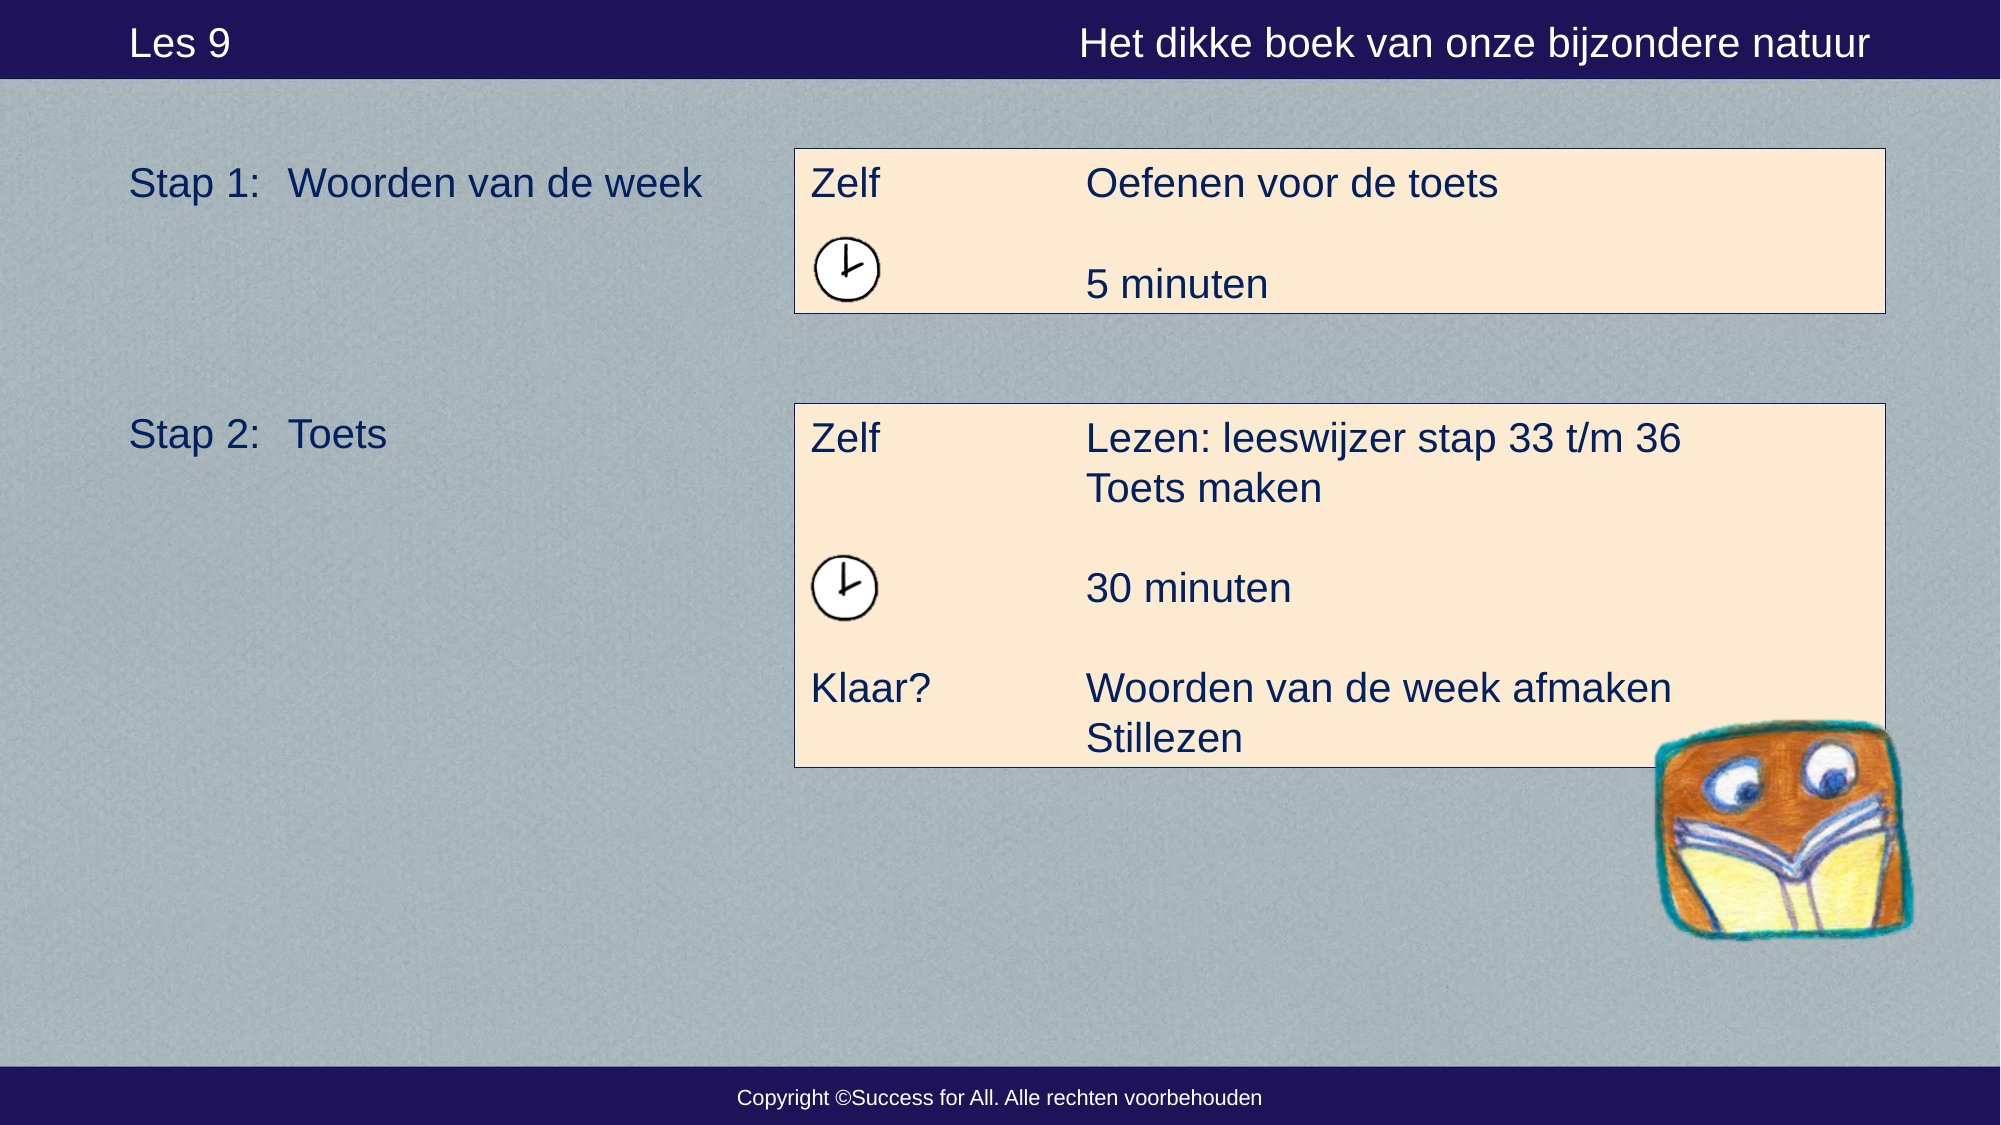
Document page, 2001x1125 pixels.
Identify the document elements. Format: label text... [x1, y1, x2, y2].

text_box Zelf Lezen: leeswijzer stap 33 t/m 36 Toets maken 30 minuten Klaar? Woorden van de week afmaken Stillezen [794, 403, 1886, 768]
text_box Het dikke boek van onze bijzondere natuur [999, 8, 1886, 73]
text_box Zelf Oefenen voor de toets 5 minuten [794, 148, 1886, 314]
picture [0, 0, 2001, 1125]
text_box Stap 1: Woorden van de week Stap 2: Toets [114, 148, 907, 764]
text_box Copyright ©Success for All. Alle rechten voorbehouden [0, 1076, 2000, 1125]
text_box Les 9 [114, 8, 354, 73]
